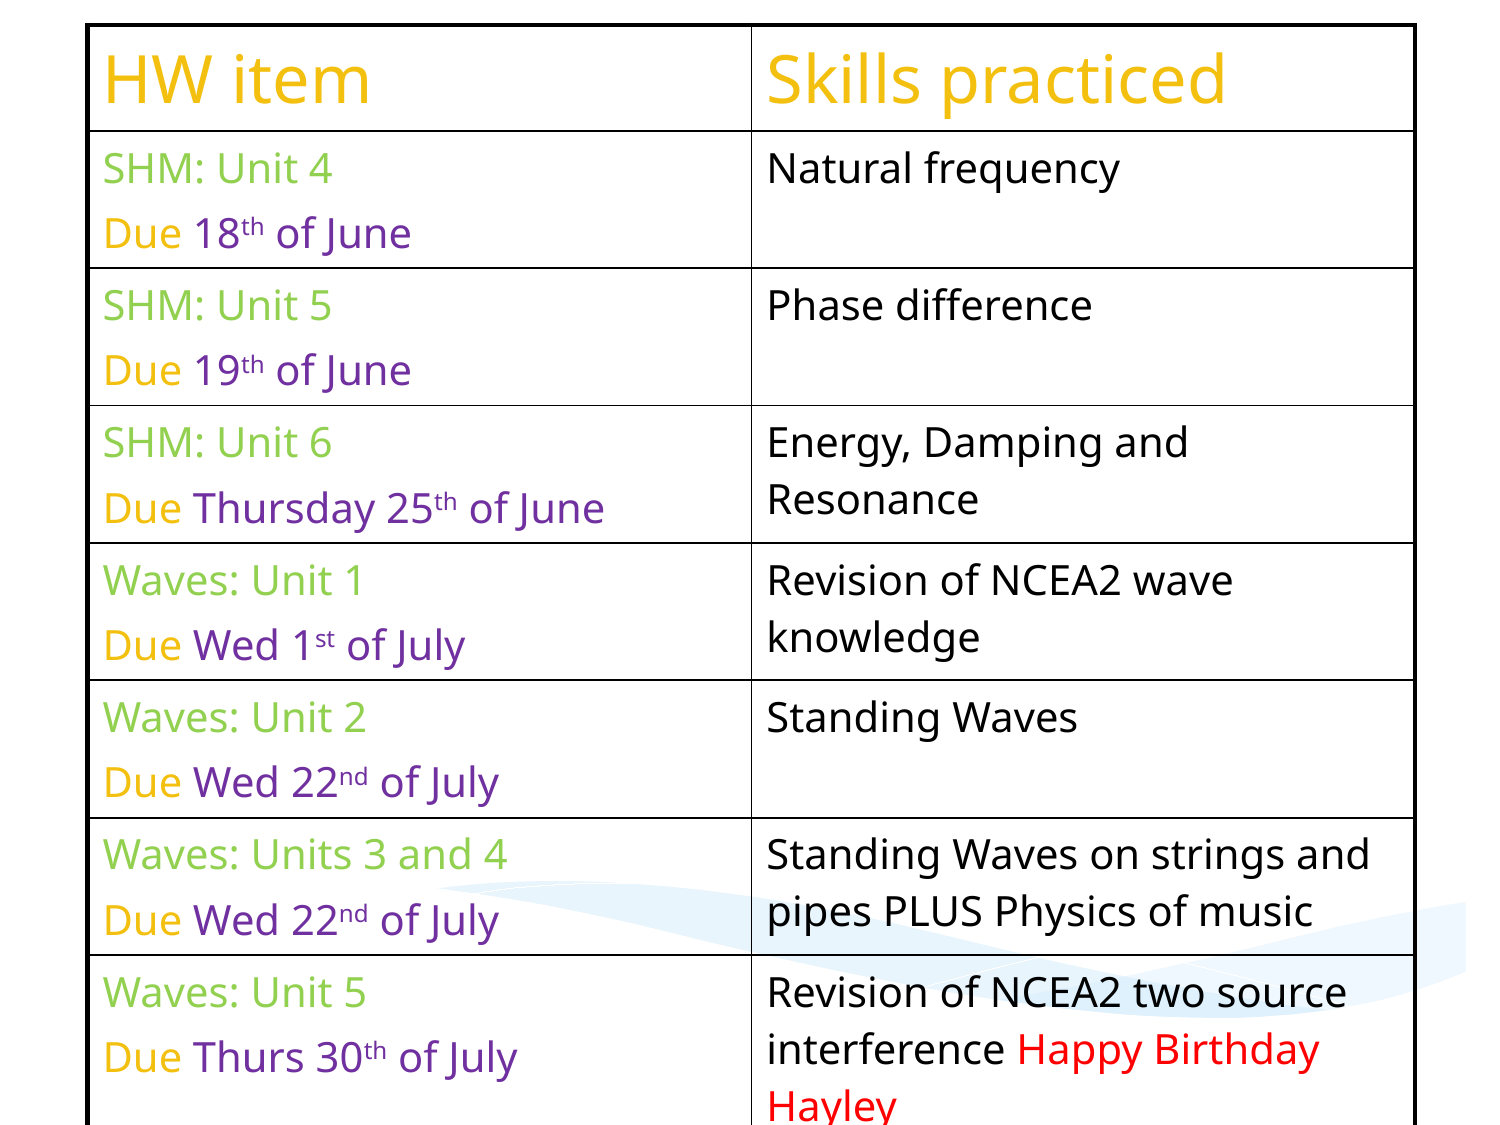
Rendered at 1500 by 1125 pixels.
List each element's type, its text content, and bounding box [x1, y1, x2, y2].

table_cell Waves: Unit 5 Due Thurs 30th of July [90, 956, 751, 1125]
table_cell Revision of NCEA2 two source interference Happy Birthday Hayley [752, 956, 1413, 1125]
table_header Skills practiced [752, 27, 1413, 130]
table_header HW item [90, 27, 751, 130]
table_cell Energy, Damping and Resonance [752, 406, 1413, 542]
table_cell Natural frequency [752, 132, 1413, 267]
table_cell Waves: Unit 1 Due Wed 1st of July [90, 544, 751, 679]
table_cell Standing Waves [752, 681, 1413, 817]
table_cell SHM: Unit 4 Due 18th of June [90, 132, 751, 267]
table_cell Phase difference [752, 269, 1413, 405]
table_cell Standing Waves on strings and pipes PLUS Physics of music [752, 819, 1413, 954]
table_cell Waves: Units 3 and 4 Due Wed 22nd of July [90, 819, 751, 954]
table_cell Revision of NCEA2 wave knowledge [752, 544, 1413, 679]
table_cell Waves: Unit 2 Due Wed 22nd of July [90, 681, 751, 817]
table_cell SHM: Unit 5 Due 19th of June [90, 269, 751, 405]
table_cell SHM: Unit 6 Due Thursday 25th of June [90, 406, 751, 542]
